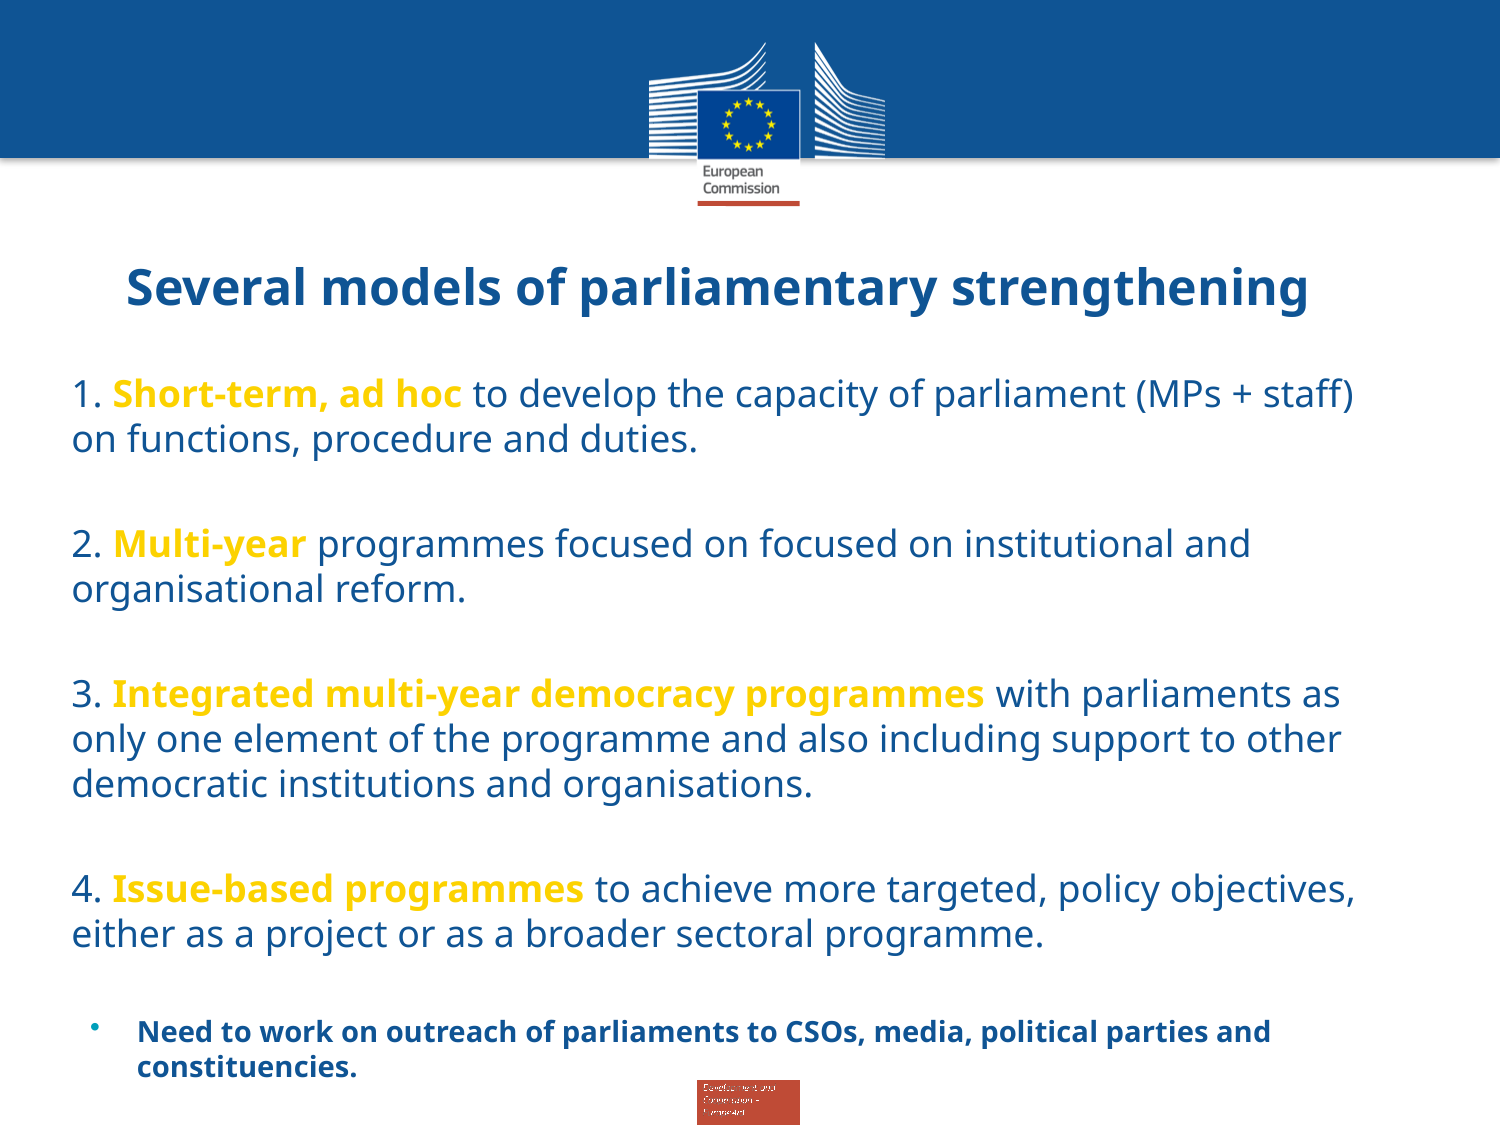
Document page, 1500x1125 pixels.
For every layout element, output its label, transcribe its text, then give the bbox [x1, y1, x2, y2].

picture [698, 1088, 798, 1123]
title Several models of parliamentary strengthening [0, 208, 1438, 362]
picture [649, 42, 885, 208]
list 1. Short-term, ad hoc to develop the capacity of parliament (MPs + staff) on functions, procedure and duties. 2. Multi-year programmes focused on focused on institutional and organisational reform. 3. Integrated multi-year democracy programmes with parliaments as only one element of the programme and also including support to other democratic institutions and organisations. 4. Issue-based programmes to achieve more targeted, policy objectives, either as a project or as a broader sectoral programme. Need to work on outreach of parliaments to CSOs, media, political parties and constituencies. [0, 362, 1425, 1088]
